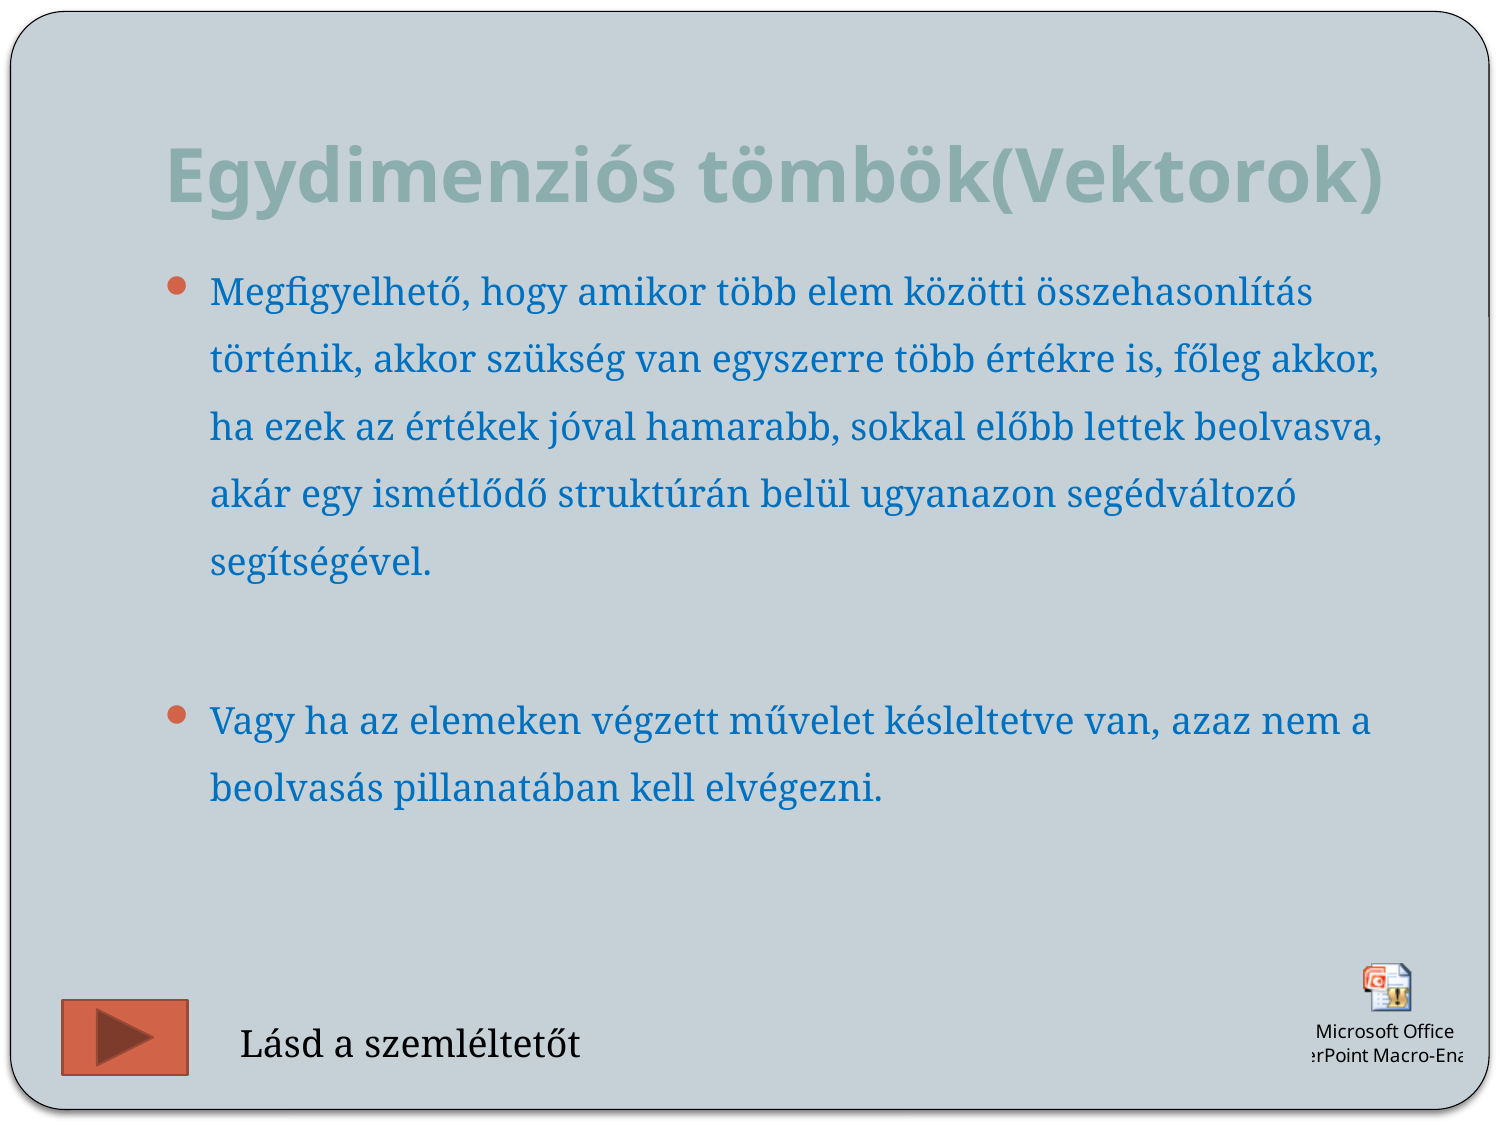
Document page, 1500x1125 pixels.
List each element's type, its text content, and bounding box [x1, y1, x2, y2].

title Egydimenziós tömbök(Vektorok) [150, 45, 1425, 233]
text_box [61, 999, 189, 1076]
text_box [1312, 962, 1463, 1090]
list Megfigyelhető, hogy amikor több elem közötti összehasonlítás történik, akkor szükség van egyszerre több értékre is, főleg akkor, ha ezek az értékek jóval hamarabb, sokkal előbb lettek beolvasva, akár egy ismétlődő struktúrán belül ugyanazon segédváltozó segítségével. Vagy ha az elemeken végzett művelet késleltetve van, azaz nem a beolvasás pillanatában kell elvégezni. [150, 237, 1425, 988]
text_box Lásd a szemléltetőt [225, 1012, 625, 1073]
